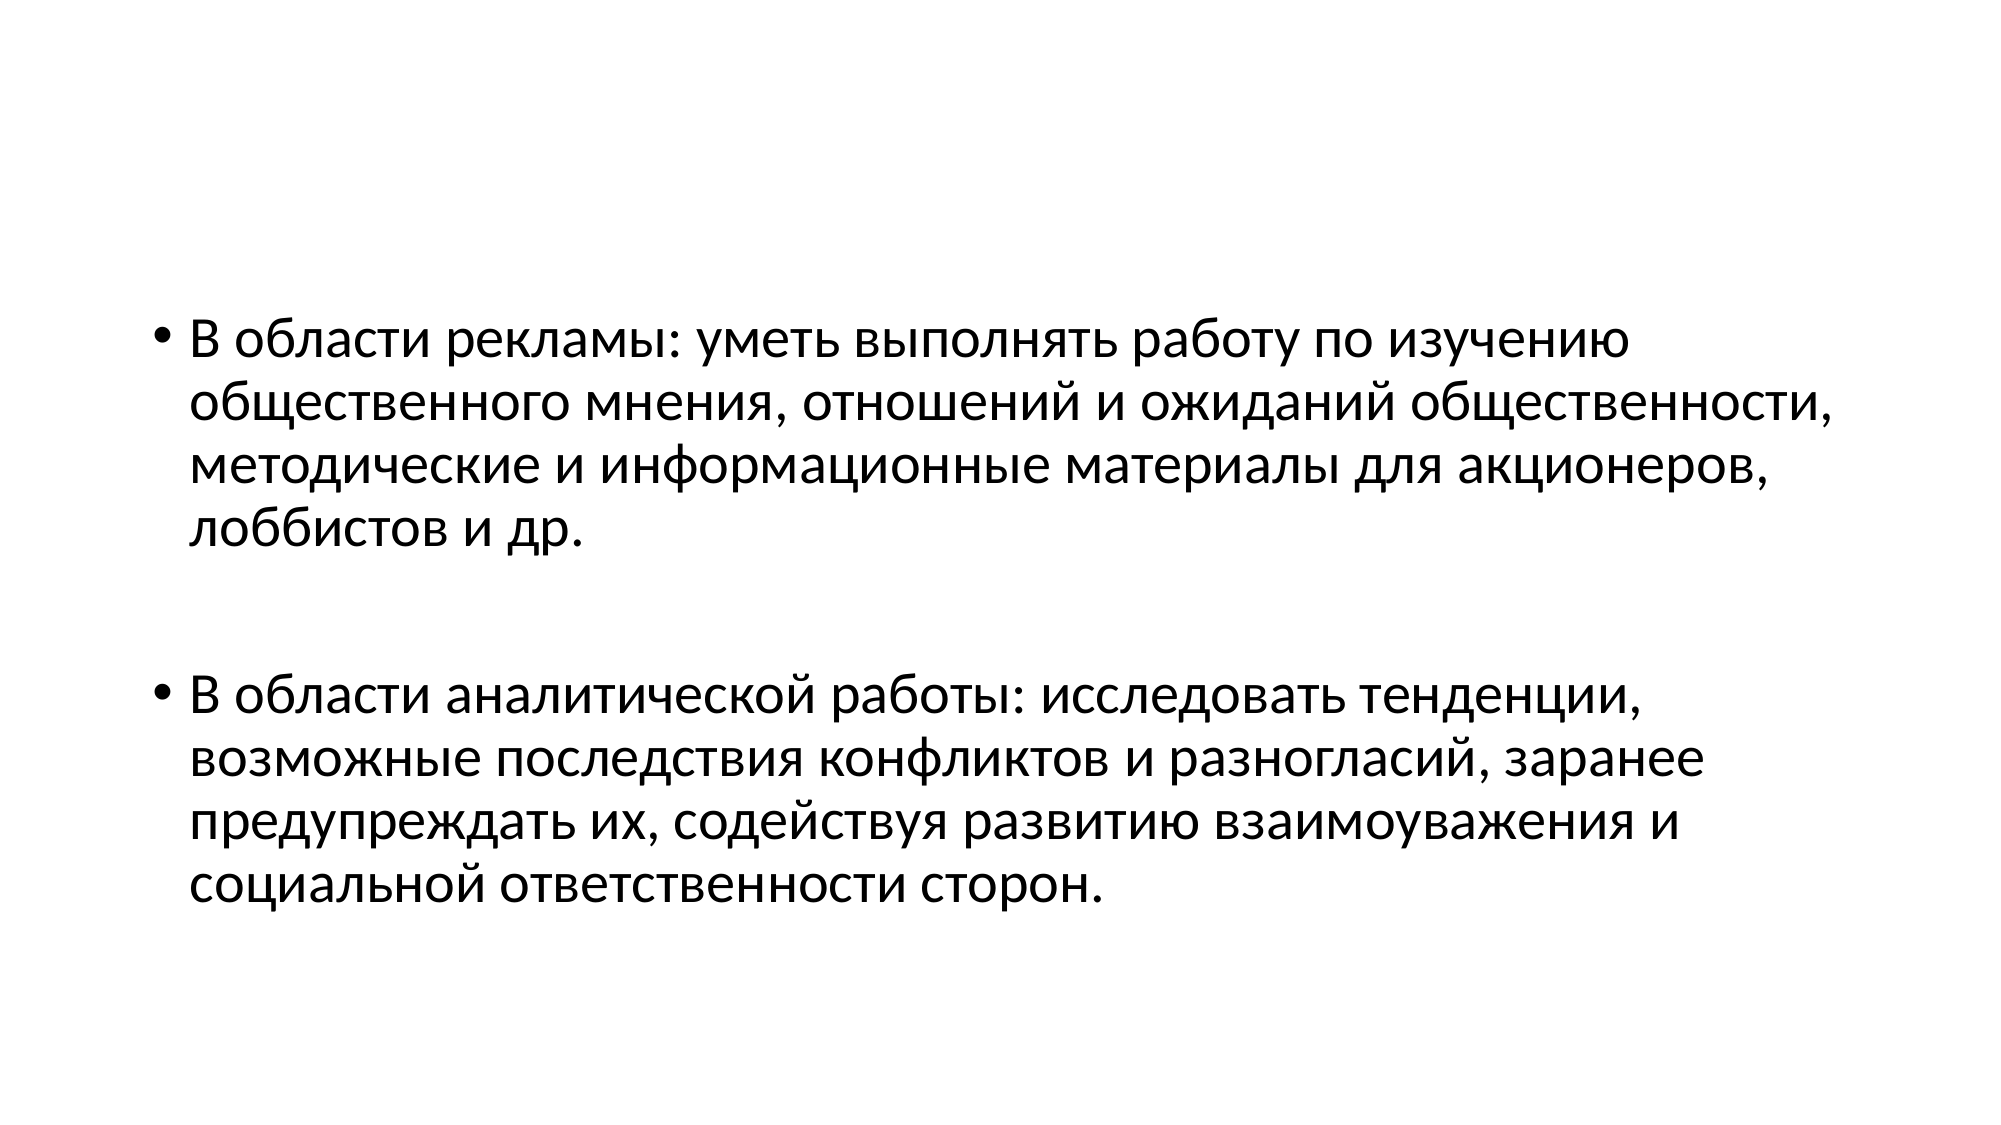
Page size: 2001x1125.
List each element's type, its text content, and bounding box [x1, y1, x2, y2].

list В области рекламы: уметь выполнять работу по изучению общественного мнения, отношений и ожиданий общественности, методические и информационные материалы для акционеров, лоббистов и др. В области аналитической работы: исследовать тенденции, возможные последствия конфликтов и разногласий, заранее предупреждать их, содействуя развитию взаимоуважения и социальной ответственности сторон. [137, 299, 1863, 1014]
